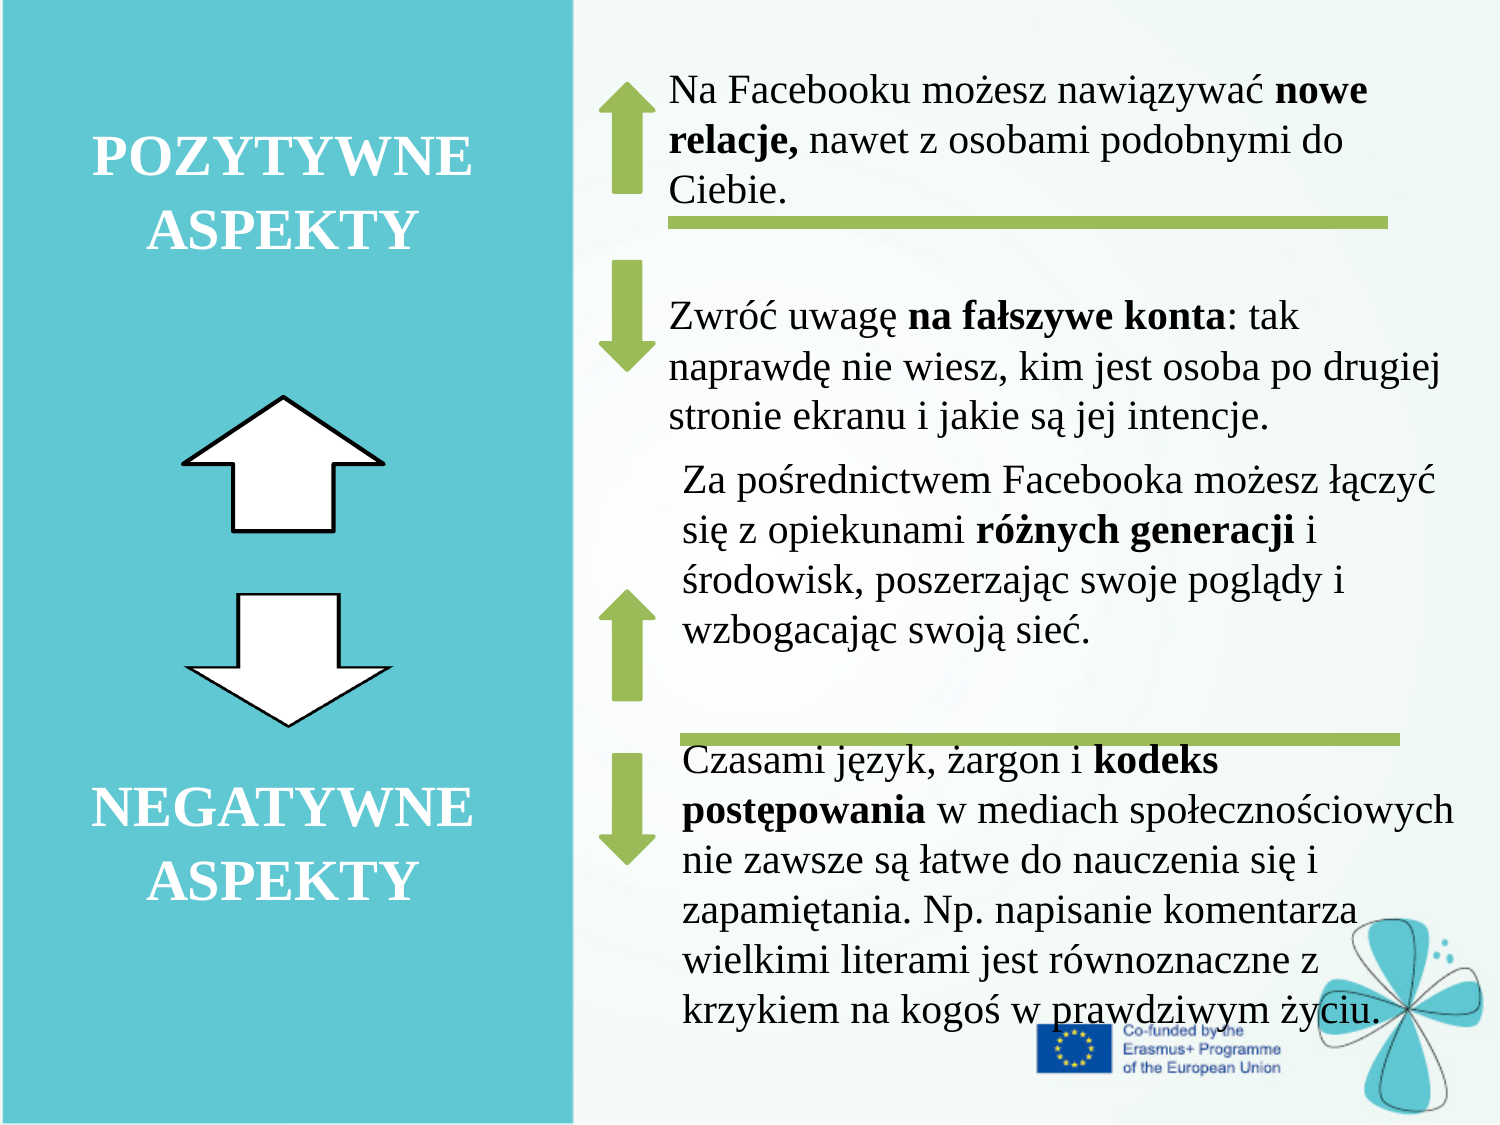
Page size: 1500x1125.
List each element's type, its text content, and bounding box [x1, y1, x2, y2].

picture [0, 0, 1500, 1125]
table_header Negatywne aspekty [52, 765, 515, 926]
text_box [598, 81, 656, 194]
text_box [598, 753, 656, 866]
text_box [598, 259, 656, 372]
text_box Na Facebooku możesz nawiązywać nowe relacje, nawet z osobami podobnymi do Ciebie. Zwróć uwagę na fałszywe konta: tak naprawdę nie wiesz, kim jest osoba po drugiej stronie ekranu i jakie są jej intencje. [653, 54, 1459, 446]
text_box Za pośrednictwem Facebooka możesz łączyć się z opiekunami różnych generacji i środowisk, poszerzając swoje poglądy i wzbogacając swoją sieć. Czasami język, żargon i kodeks postępowania w mediach społecznościowych nie zawsze są łatwe do nauczenia się i zapamiętania. Np. napisanie komentarza wielkimi literami jest równoznaczne z krzykiem na kogoś w prawdziwym życiu. [667, 444, 1471, 1040]
text_box [598, 589, 656, 702]
table_header Pozytywne aspekty [52, 114, 515, 262]
text_box [180, 395, 386, 534]
